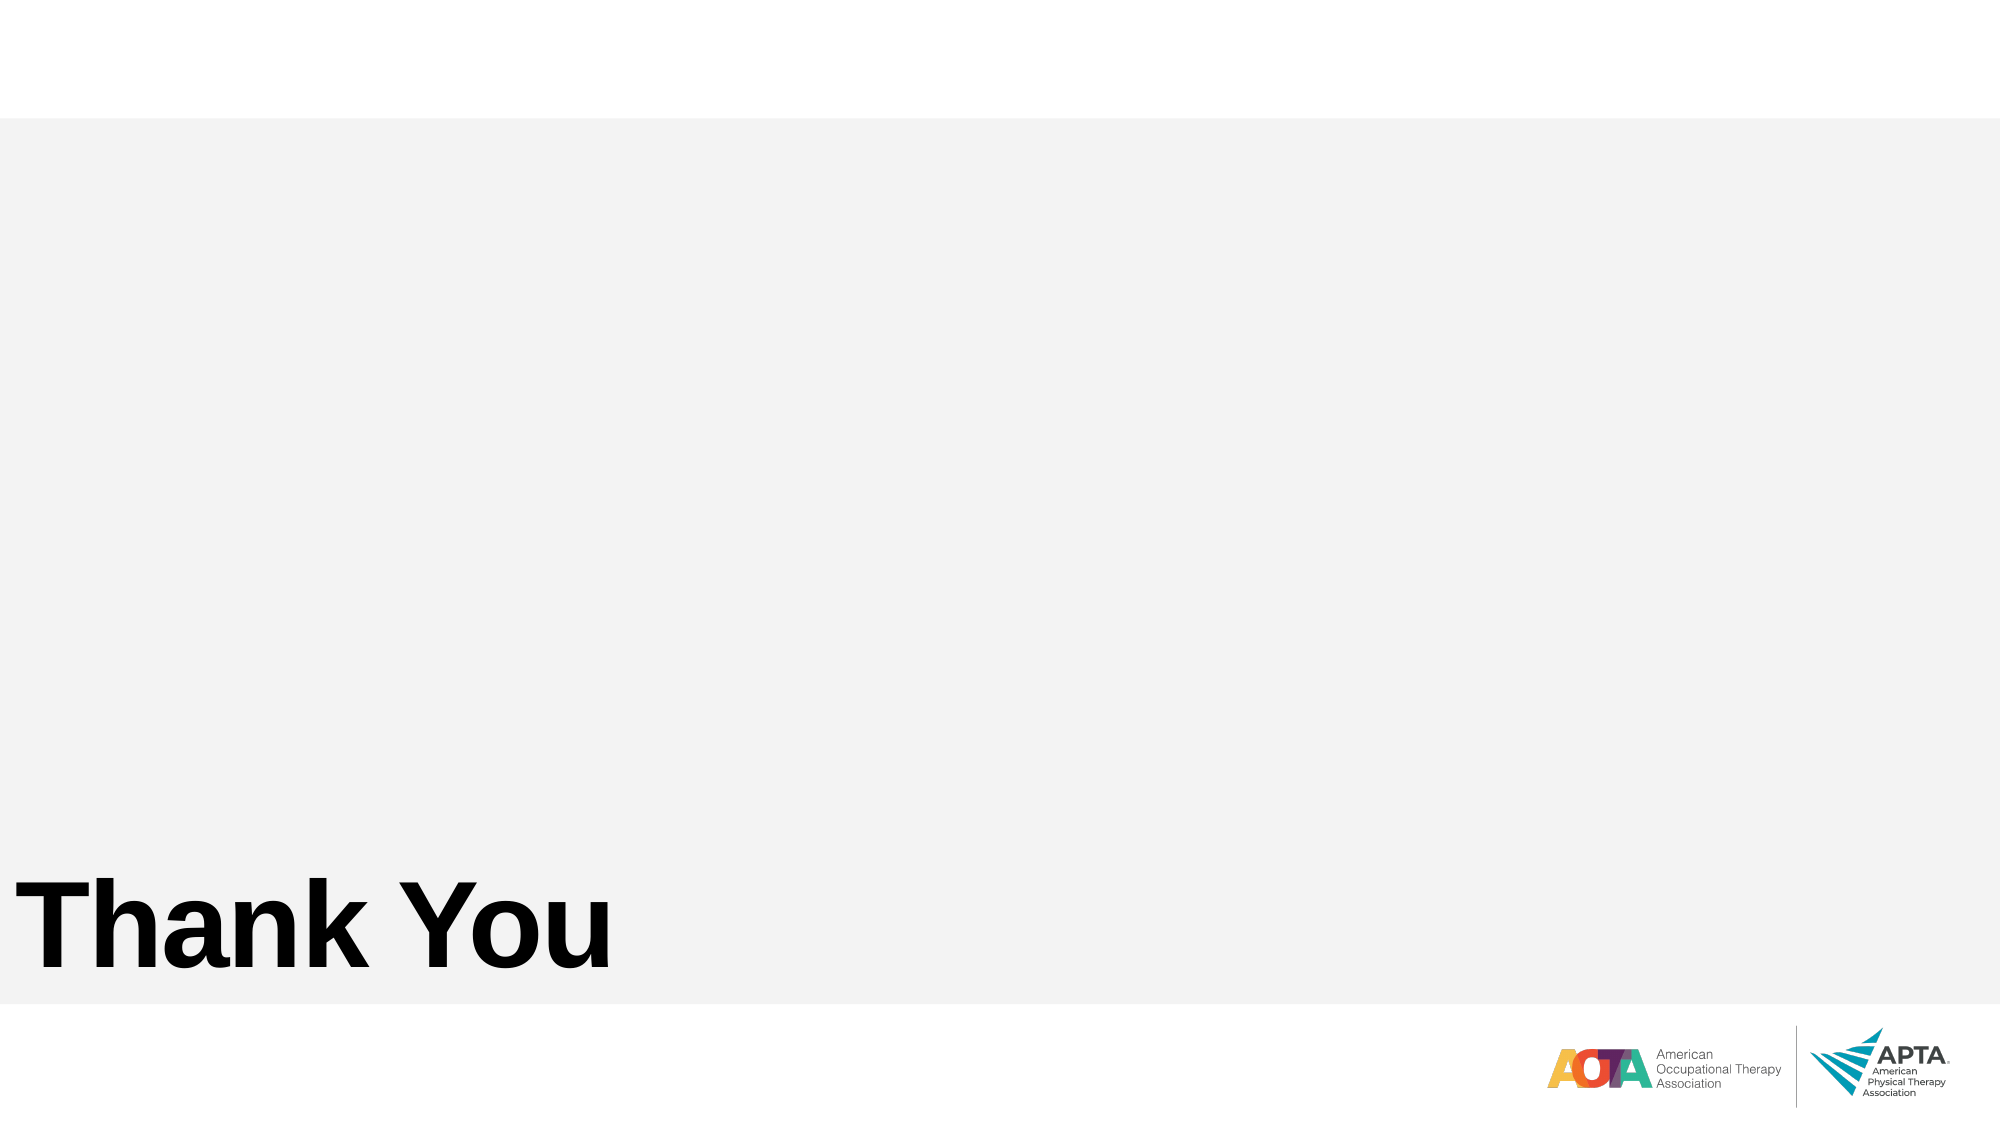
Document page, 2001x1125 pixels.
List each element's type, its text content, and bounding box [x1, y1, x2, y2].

text_box Thank You [0, 583, 1921, 1000]
picture [1293, 1005, 1996, 1125]
